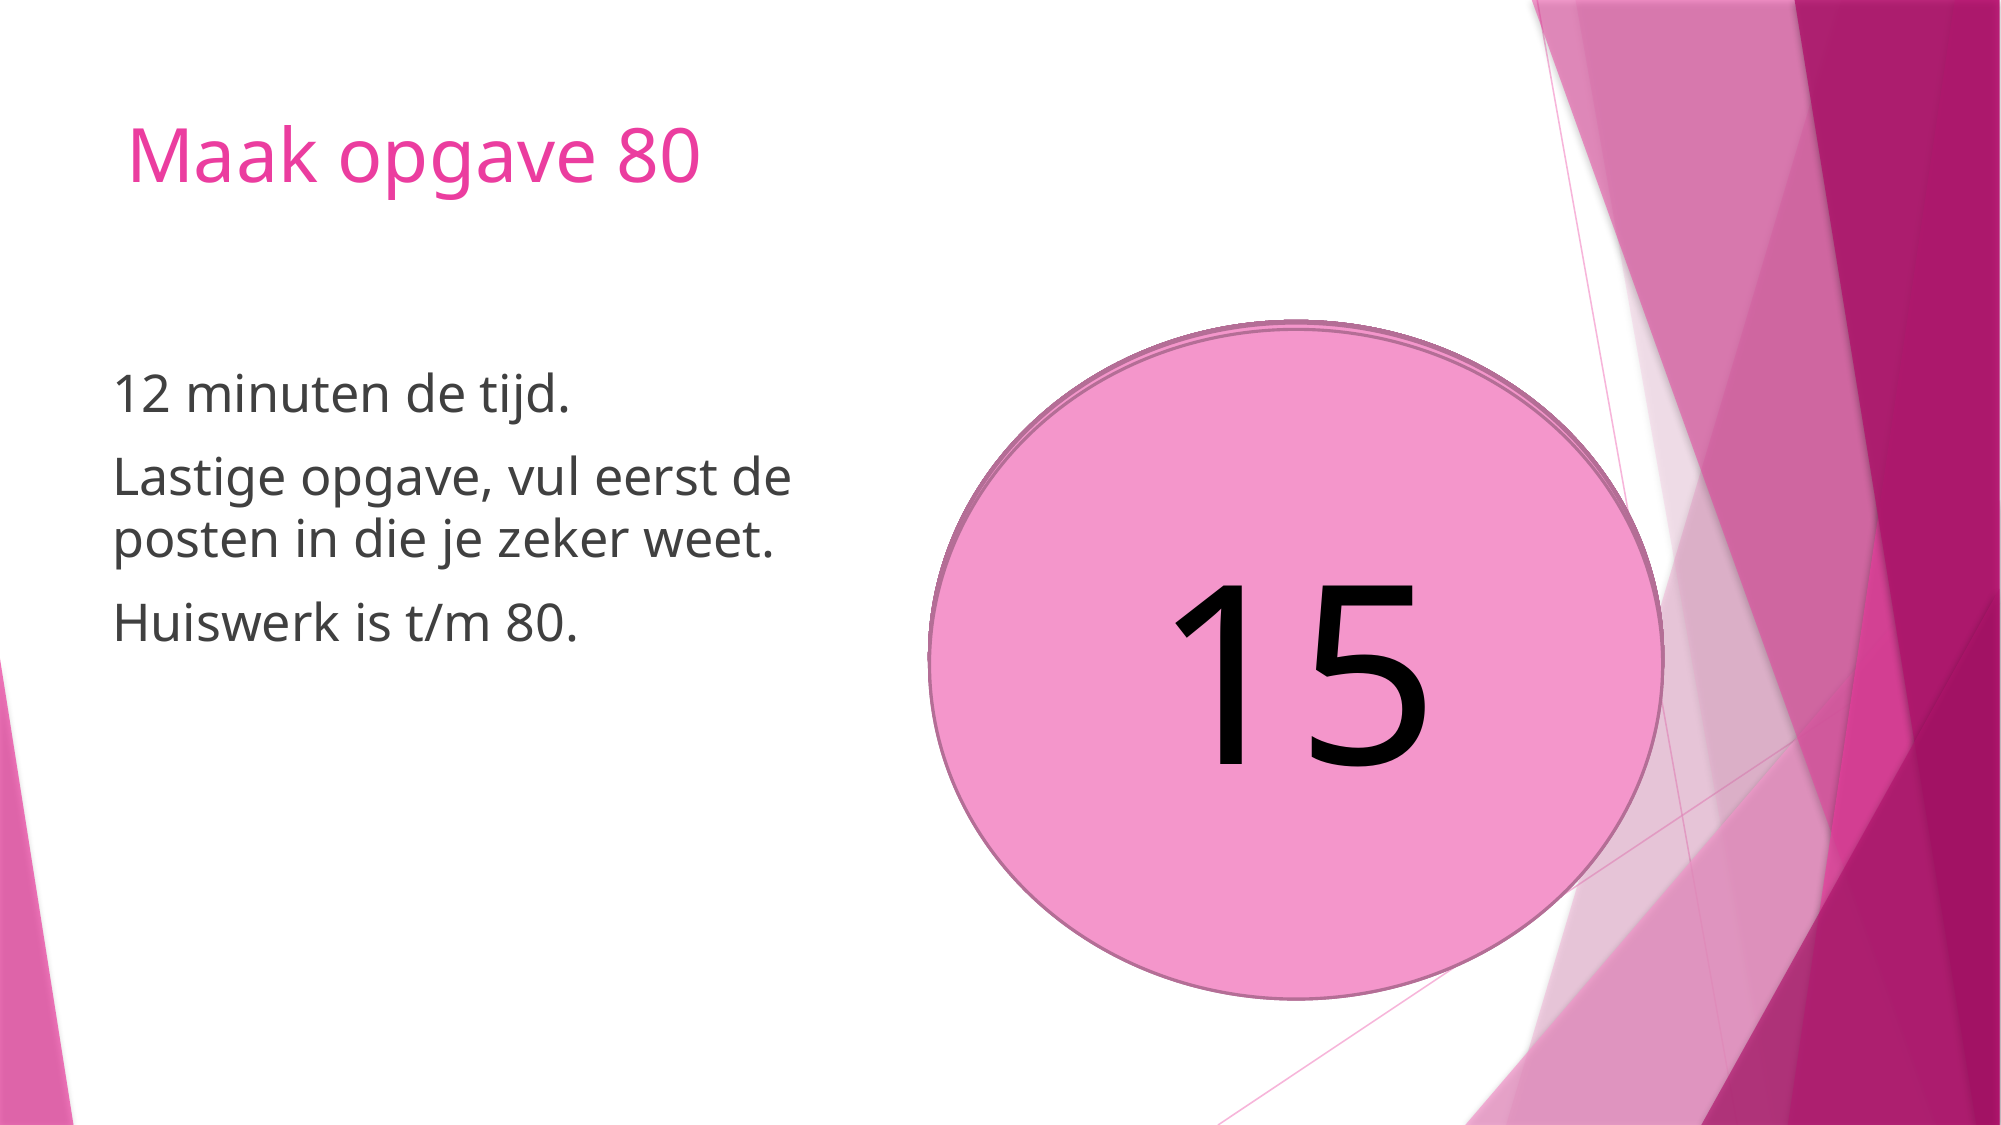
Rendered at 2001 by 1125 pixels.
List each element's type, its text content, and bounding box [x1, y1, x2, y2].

title Maak opgave 80 [111, 99, 1522, 317]
text_box 15 [927, 327, 1665, 1001]
text_box 14 [930, 321, 1662, 621]
list 12 minuten de tijd. Lastige opgave, vul eerst de posten in die je zeker weet. Huiswerk is t/m 80. [97, 352, 817, 960]
